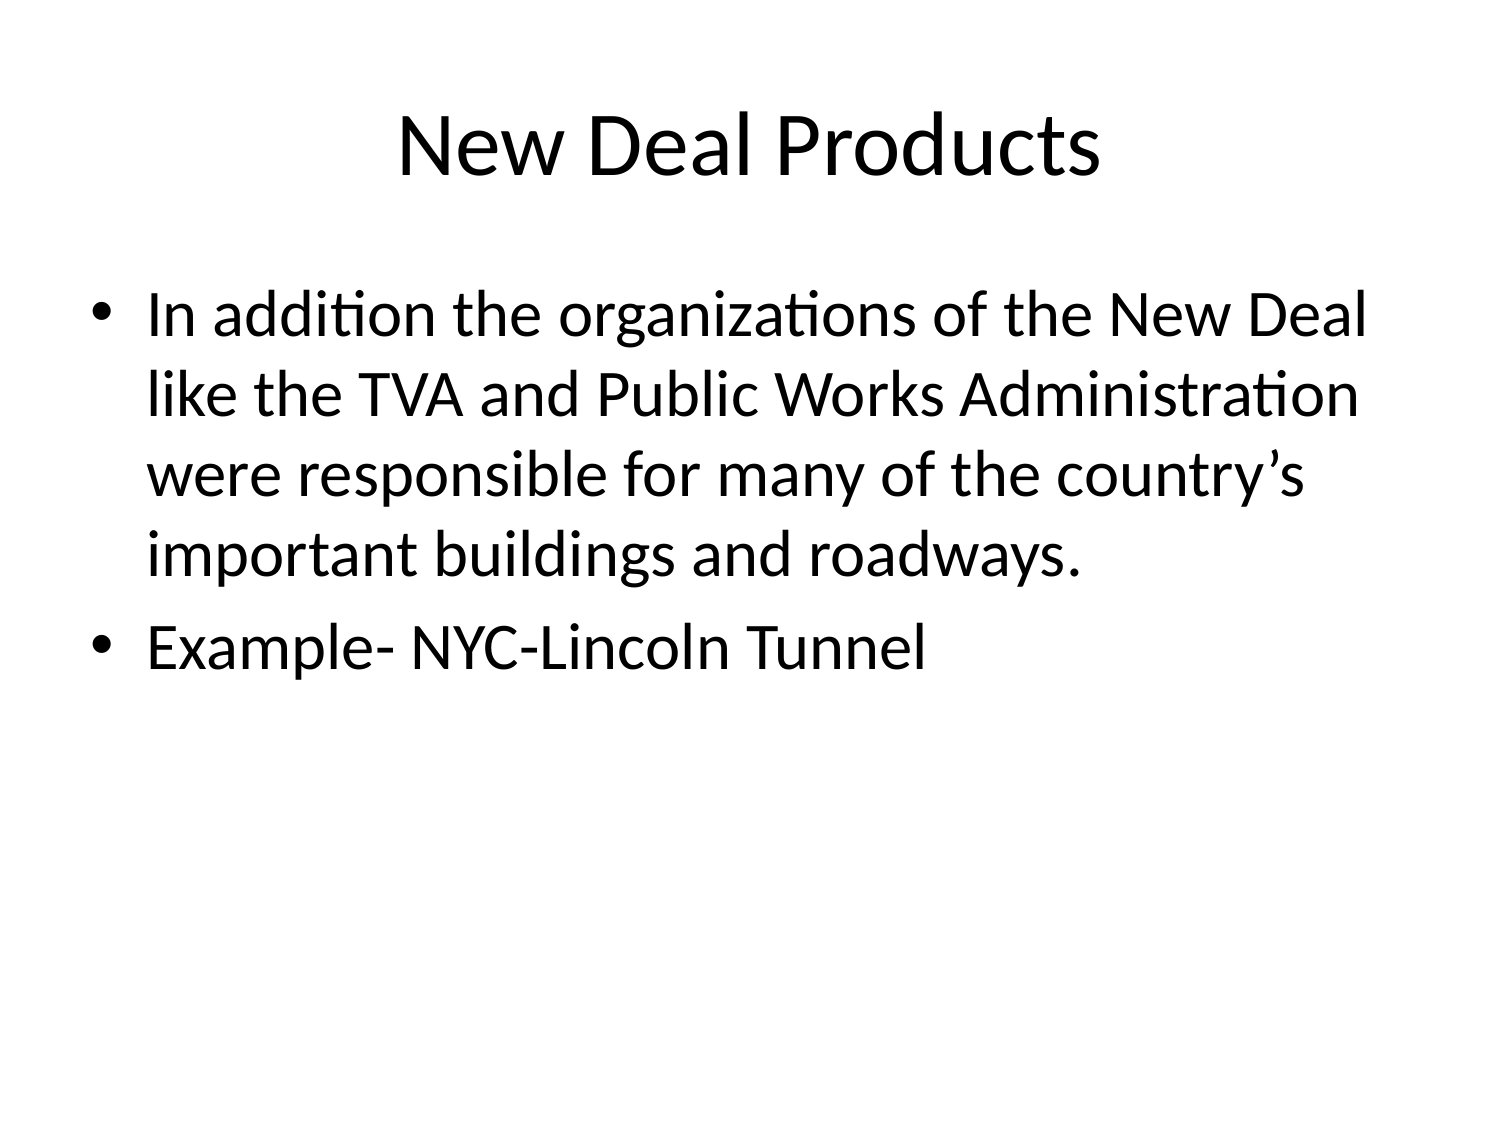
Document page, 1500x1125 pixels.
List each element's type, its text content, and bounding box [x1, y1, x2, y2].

title New Deal Products [75, 45, 1425, 233]
list In addition the organizations of the New Deal like the TVA and Public Works Administration were responsible for many of the country’s important buildings and roadways. Example- NYC-Lincoln Tunnel [75, 262, 1425, 1005]
